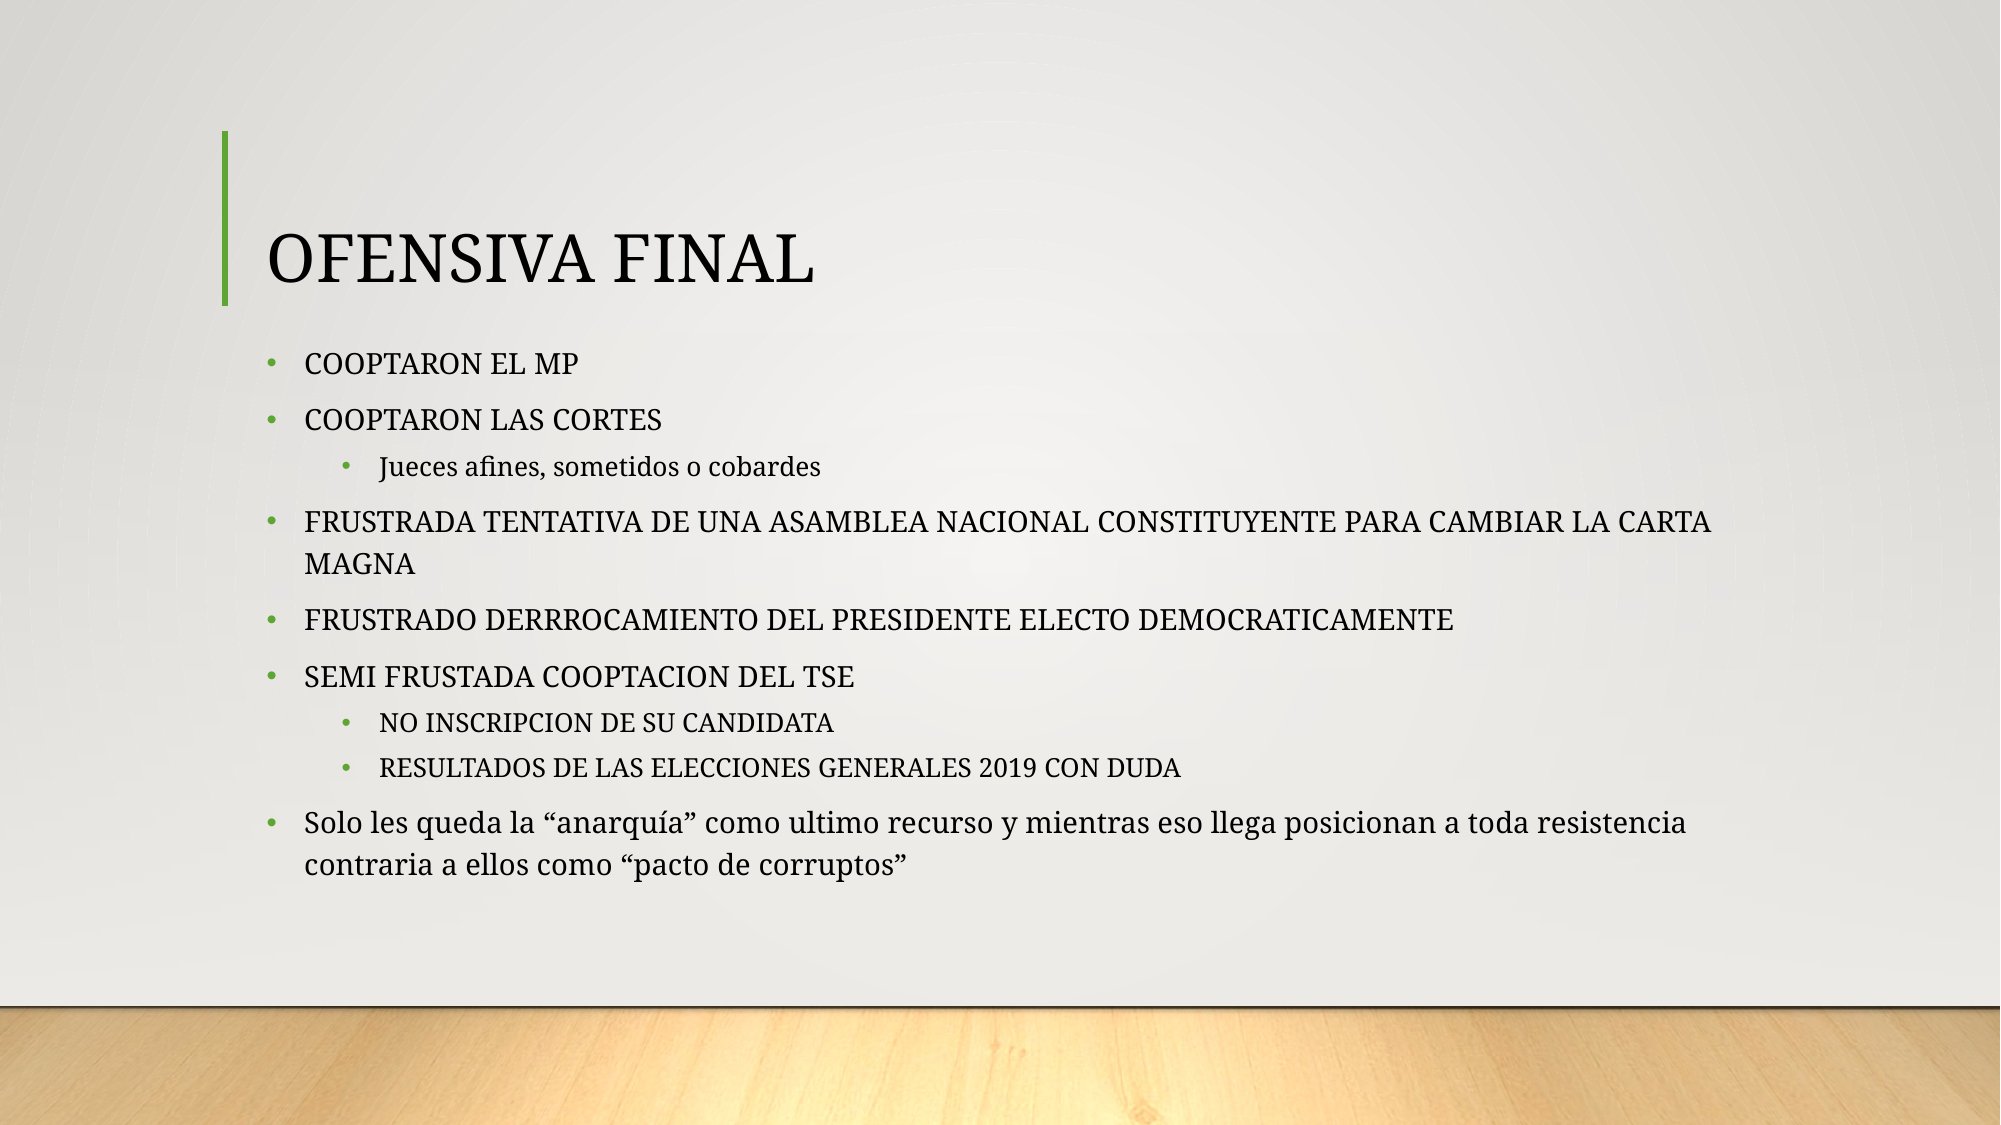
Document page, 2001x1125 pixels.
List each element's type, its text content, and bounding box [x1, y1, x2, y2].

picture [0, 1006, 2000, 1125]
list COOPTARON EL MP COOPTARON LAS CORTES Jueces afines, sometidos o cobardes FRUSTRADA TENTATIVA DE UNA ASAMBLEA NACIONAL CONSTITUYENTE PARA CAMBIAR LA CARTA MAGNA FRUSTRADO DERRROCAMIENTO DEL PRESIDENTE ELECTO DEMOCRATICAMENTE SEMI FRUSTADA COOPTACION DEL TSE NO INSCRIPCION DE SU CANDIDATA RESULTADOS DE LAS ELECCIONES GENERALES 2019 CON DUDA Solo les queda la “anarquía” como ultimo recurso y mientras eso llega posicionan a toda resistencia contraria a ellos como “pacto de corruptos” [251, 330, 1814, 897]
title OFENSIVA FINAL [251, 131, 1814, 305]
